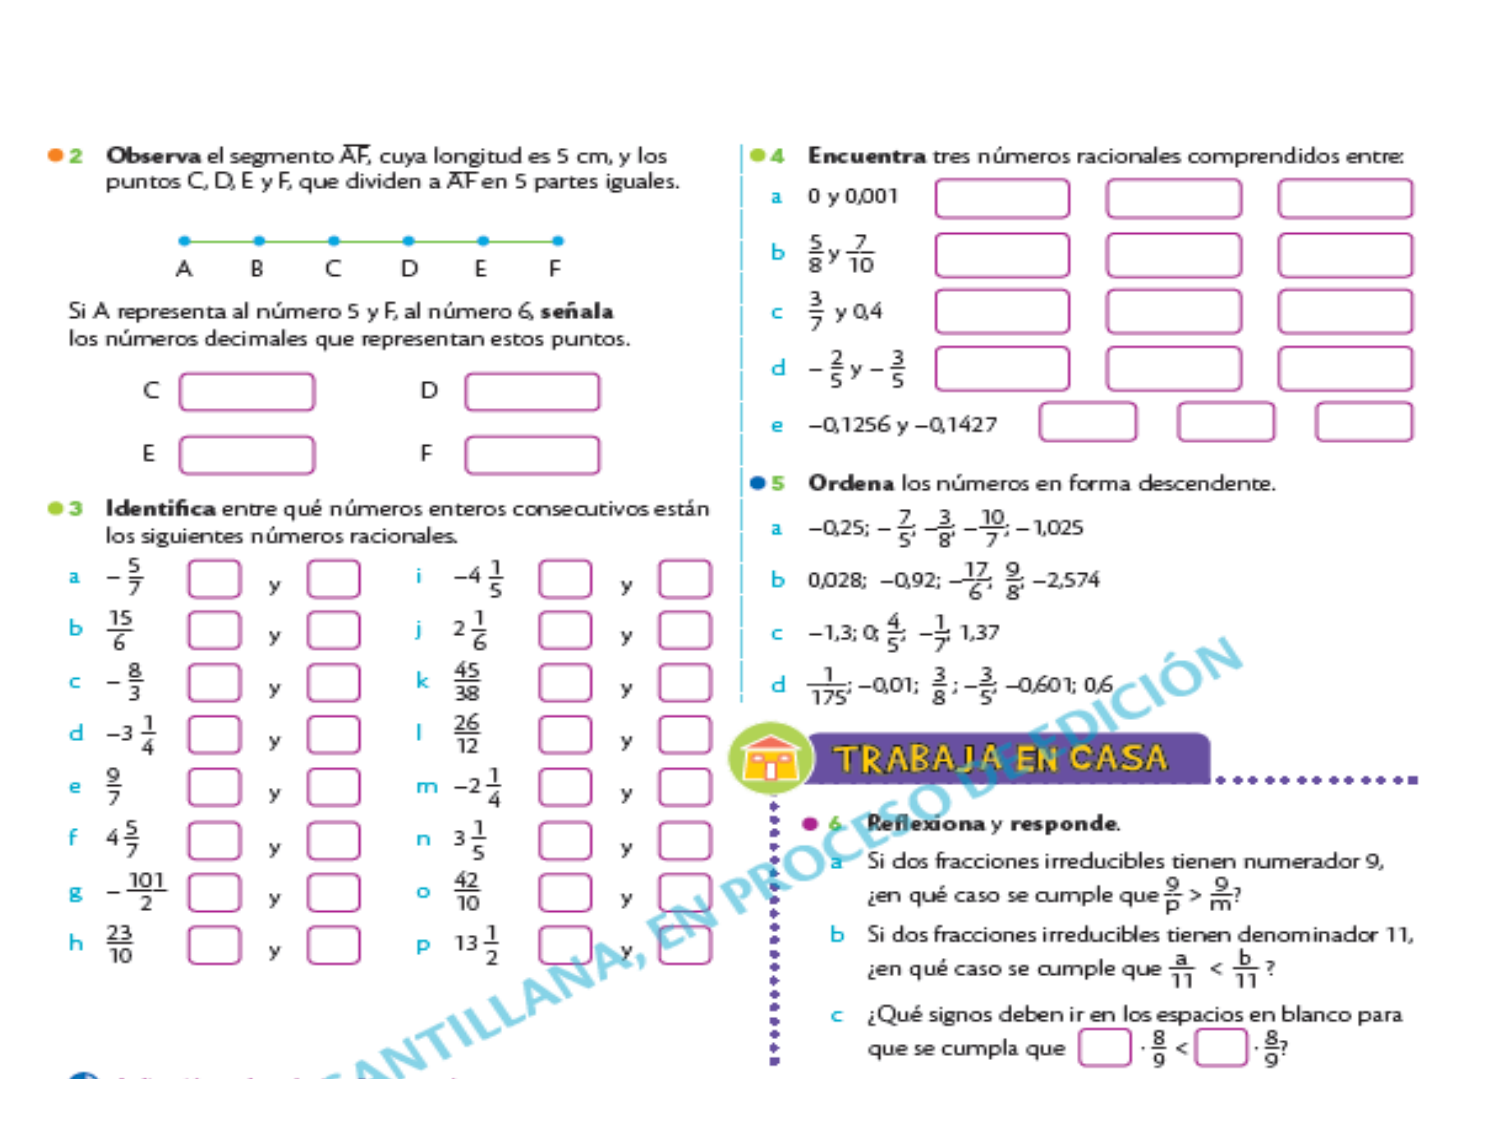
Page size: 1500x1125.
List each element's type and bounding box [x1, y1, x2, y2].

picture [23, 128, 1442, 1079]
